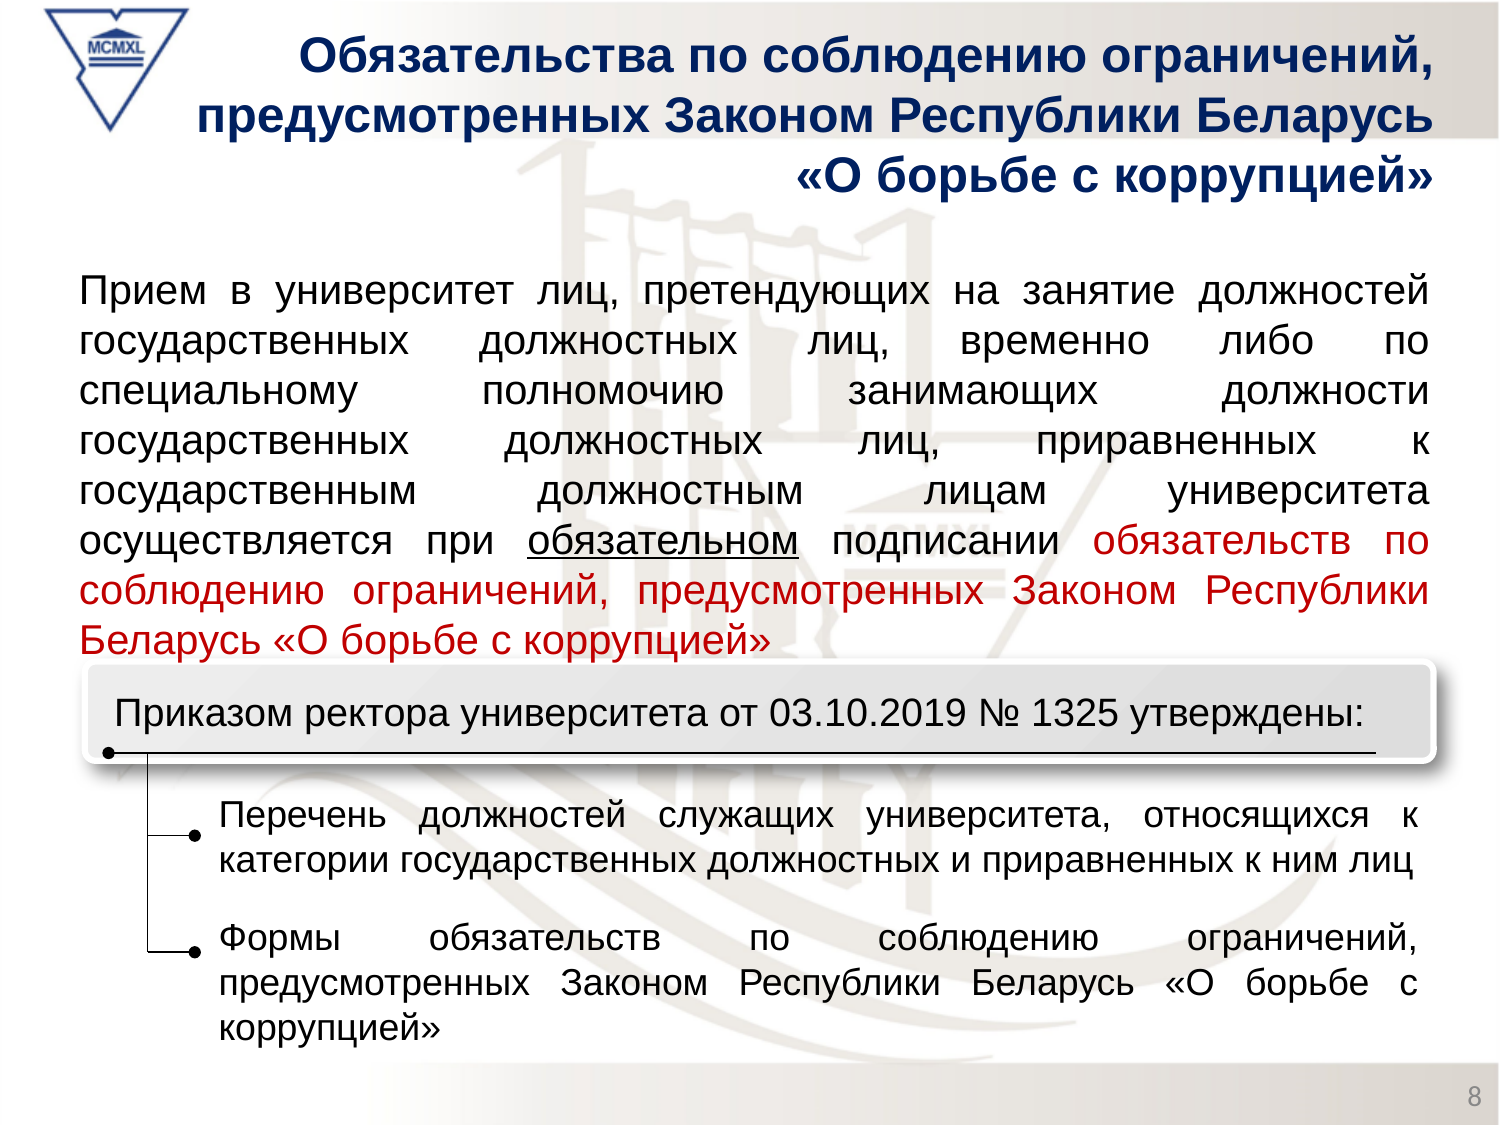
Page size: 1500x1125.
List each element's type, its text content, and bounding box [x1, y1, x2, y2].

picture [0, 1, 1500, 1125]
text_box Перечень должностей служащих университета, относящихся к категории государственных должностных и приравненных к ним лиц [203, 782, 1434, 888]
text_box [84, 671, 1434, 761]
title Обязательства по соблюдению ограничений, предусмотренных Законом Республики Беларусь «О борьбе с коррупцией» [171, 0, 1450, 225]
text_box Прием в университет лиц, претендующих на занятие должностей государственных должностных лиц, временно либо по специальному полномочию занимающих должности государственных должностных лиц, приравненных к государственным должностным лицам университета осуществляется при обязательном подписании обязательств по соблюдению ограничений, предусмотренных Законом Республики Беларусь «О борьбе с коррупцией» [63, 255, 1445, 671]
text_box Приказом ректора университета от 03.10.2019 № 1325 утверждены: [99, 679, 1434, 742]
text_box Формы обязательств по соблюдению ограничений, предусмотренных Законом Республики Беларусь «О борьбе с коррупцией» [203, 905, 1434, 1100]
slide_number 8 [1146, 1065, 1497, 1125]
